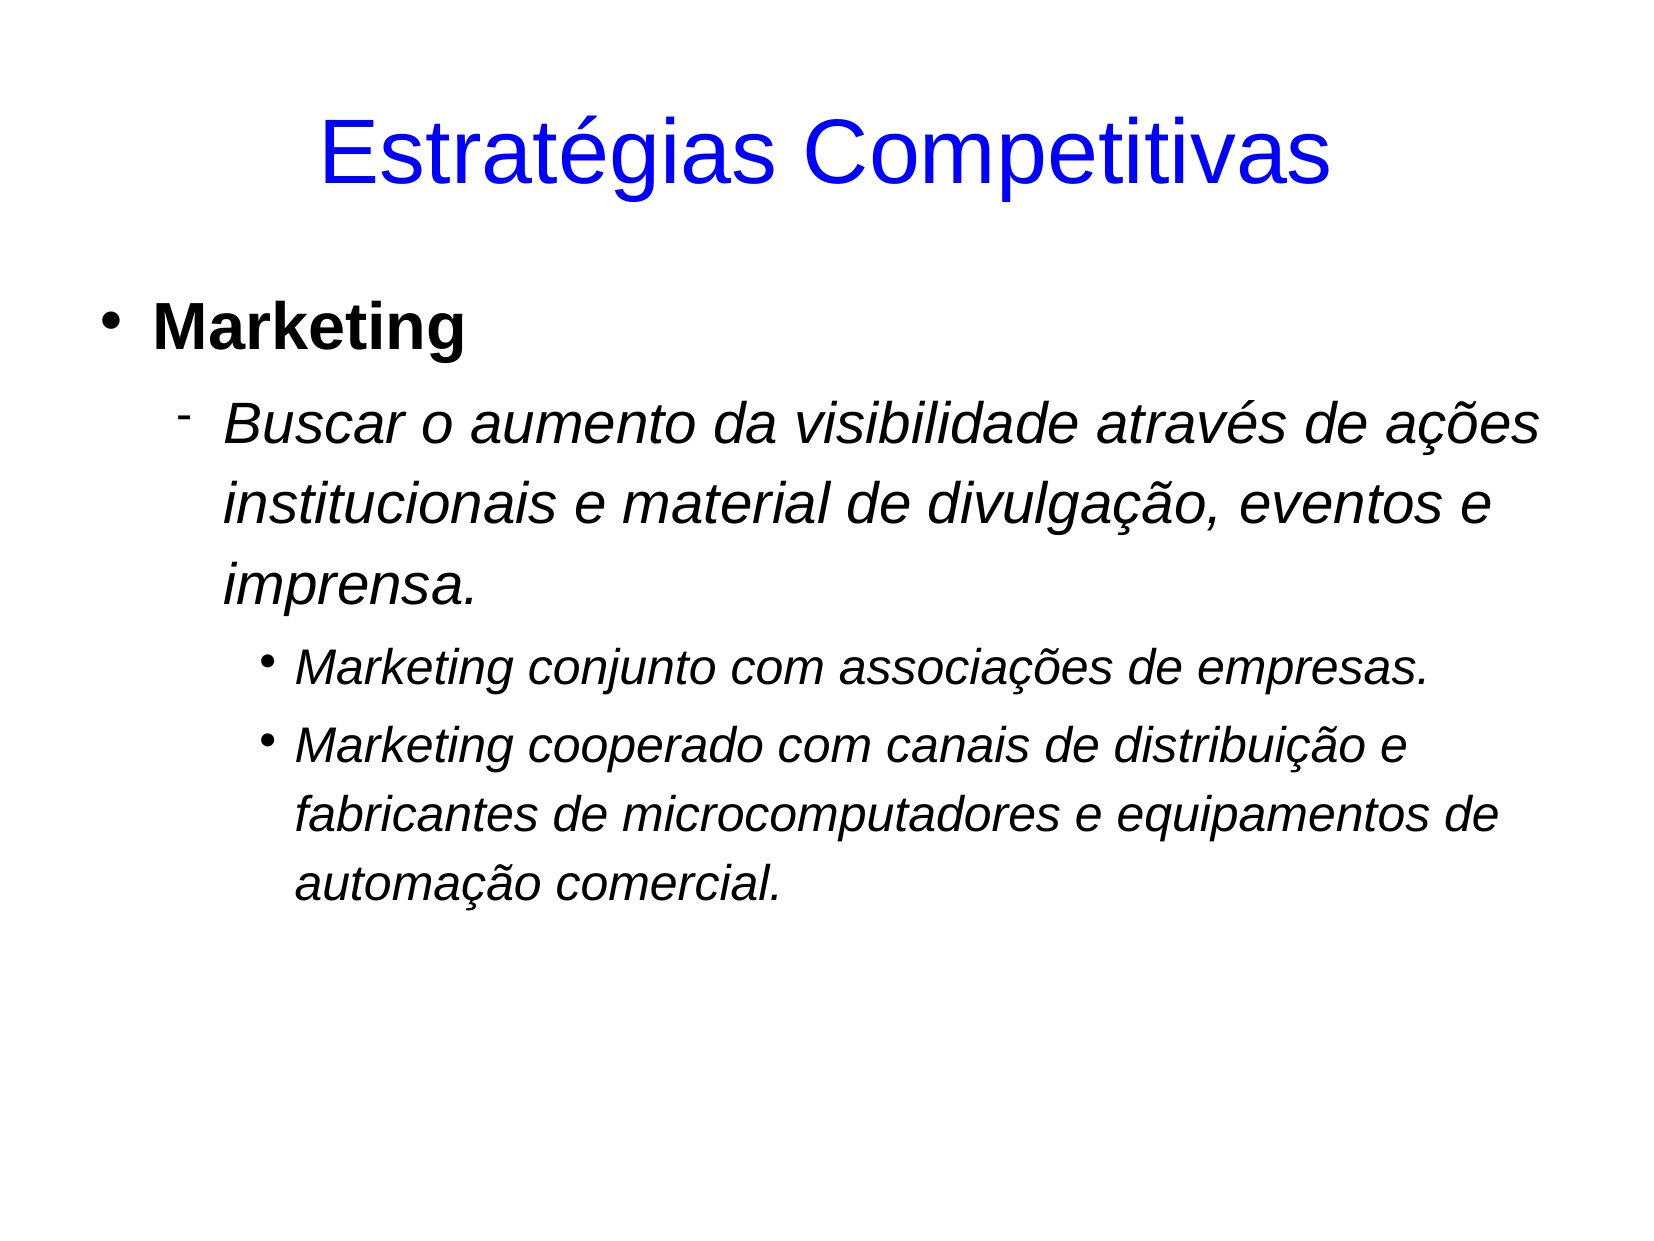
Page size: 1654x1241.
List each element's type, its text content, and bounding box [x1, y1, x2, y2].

list Marketing Buscar o aumento da visibilidade através de ações institucionais e material de divulgação, eventos e imprensa. Marketing conjunto com associações de empresas. Marketing cooperado com canais de distribuição e fabricantes de microcomputadores e equipamentos de automação comercial. [82, 289, 1571, 995]
title Estratégias Competitivas [82, 49, 1571, 257]
